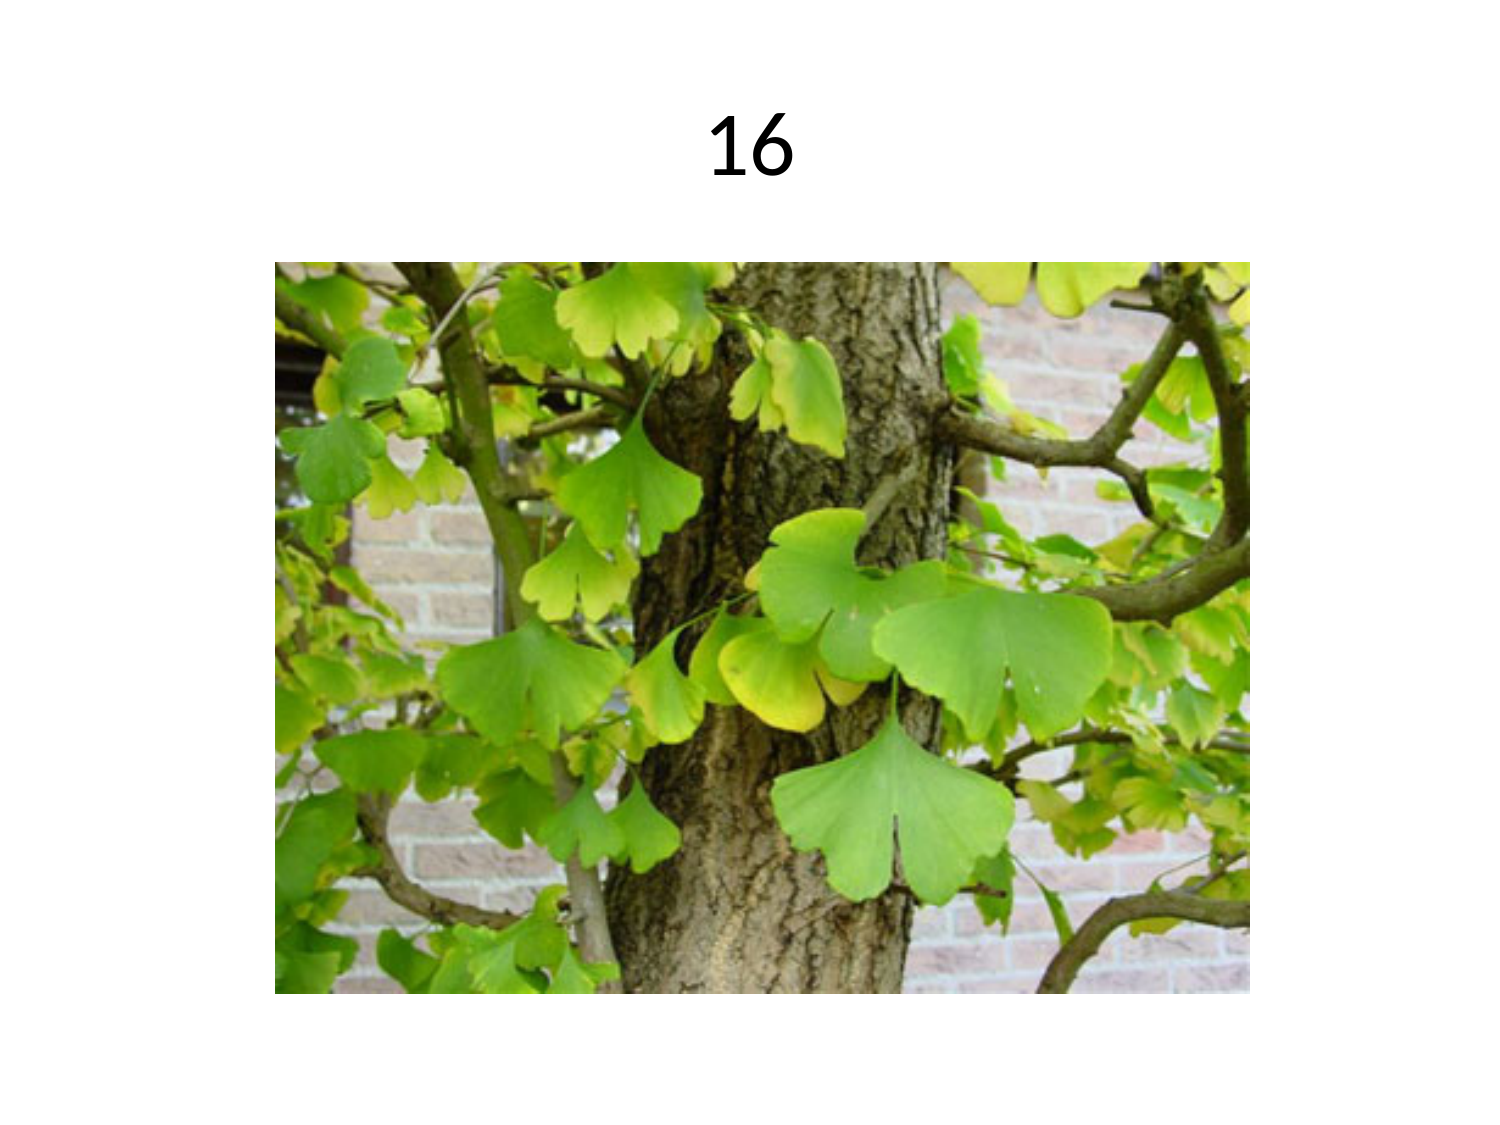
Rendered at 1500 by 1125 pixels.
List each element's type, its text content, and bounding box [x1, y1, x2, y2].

title 16 [75, 45, 1425, 233]
picture [274, 262, 1251, 994]
